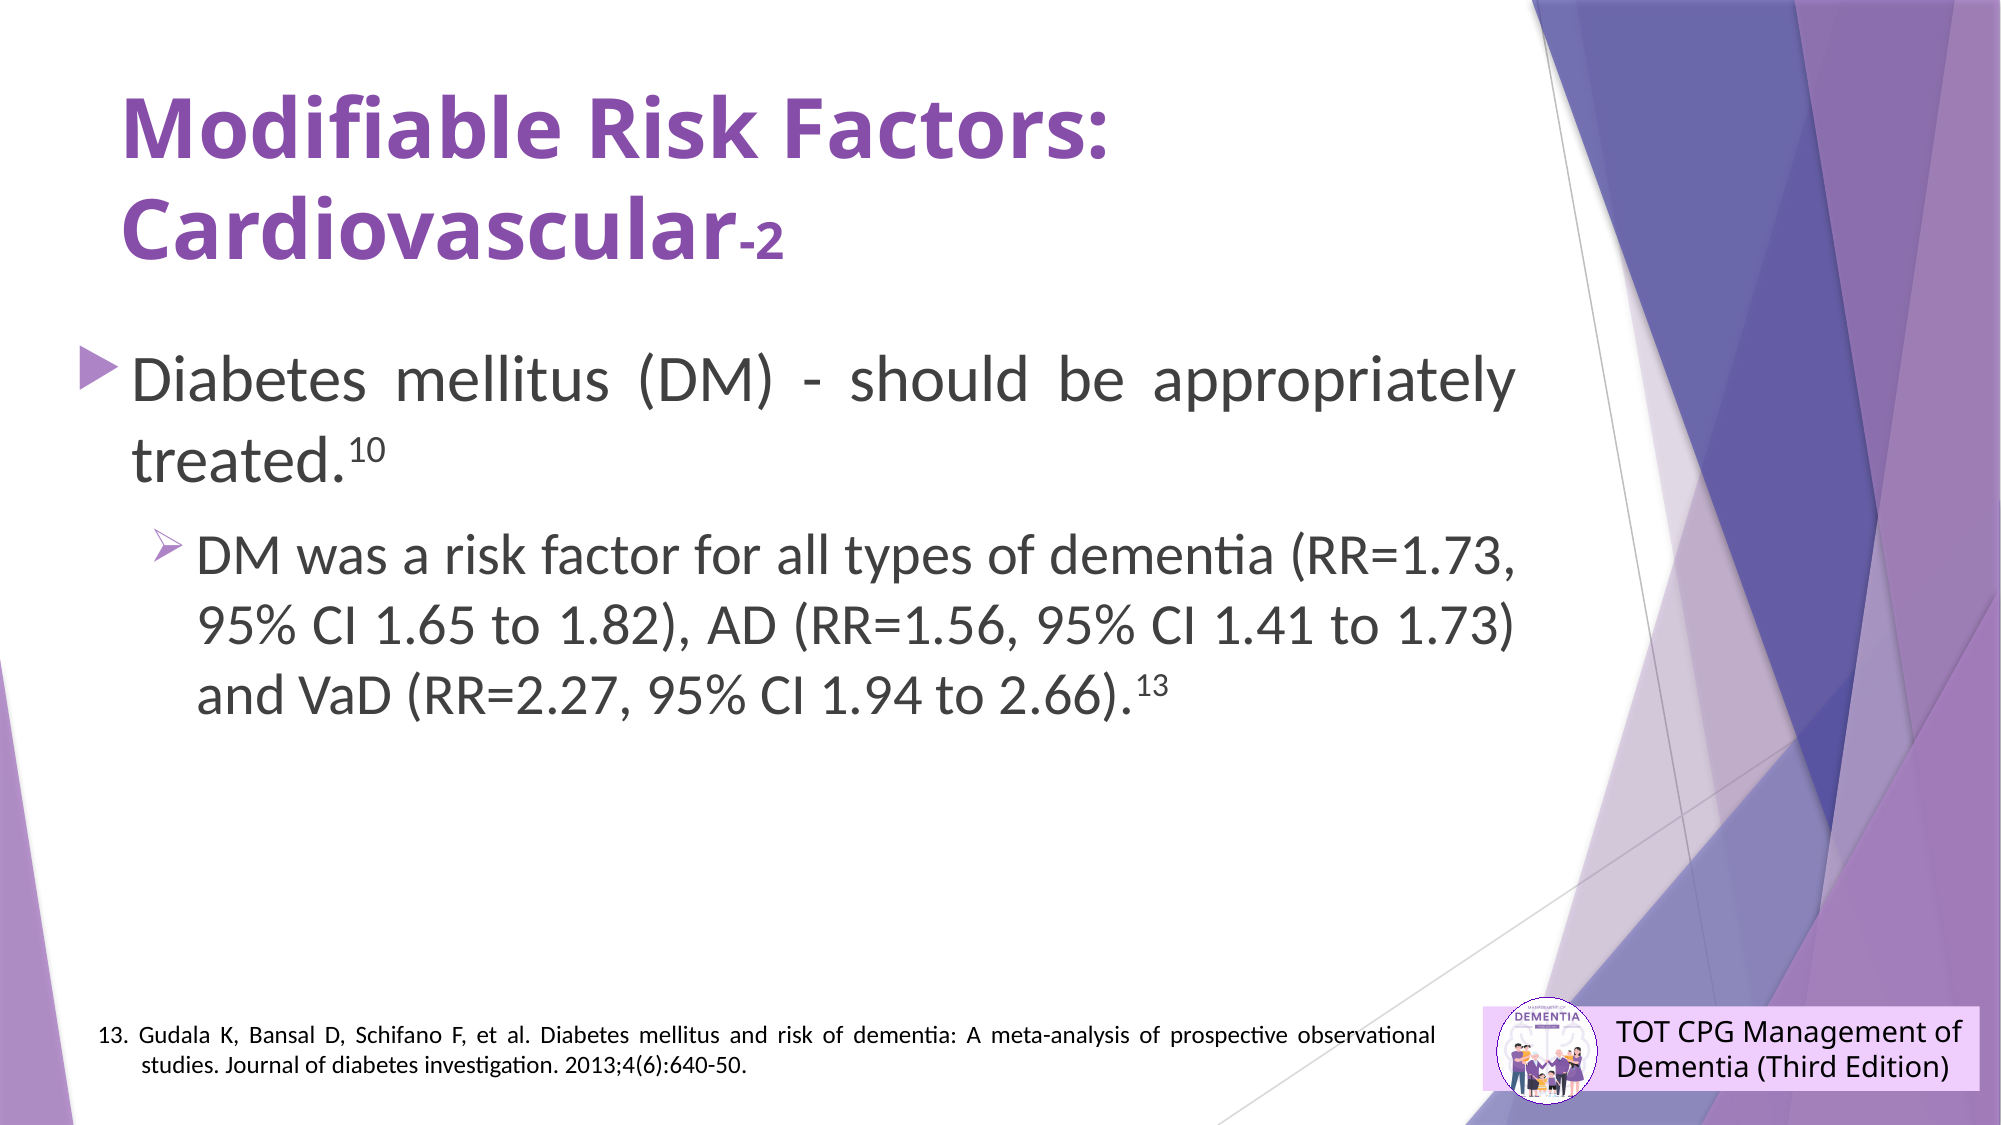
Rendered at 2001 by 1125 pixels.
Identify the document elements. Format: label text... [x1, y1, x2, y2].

list Diabetes mellitus (DM) - should be appropriately treated.10 DM was a risk factor for all types of dementia (RR=1.73, 95% CI 1.65 to 1.82), AD (RR=1.56, 95% CI 1.41 to 1.73) and VaD (RR=2.27, 95% CI 1.94 to 2.66).13 [59, 327, 1533, 953]
title Modifiable Risk Factors: Cardiovascular-2 [104, 67, 1515, 285]
text_box 13. Gudala K, Bansal D, Schifano F, et al. Diabetes mellitus and risk of dementia: A meta-analysis of prospective observational studies. Journal of diabetes investigation. 2013;4(6):640-50. [82, 1011, 1454, 1087]
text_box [1482, 996, 1981, 1105]
